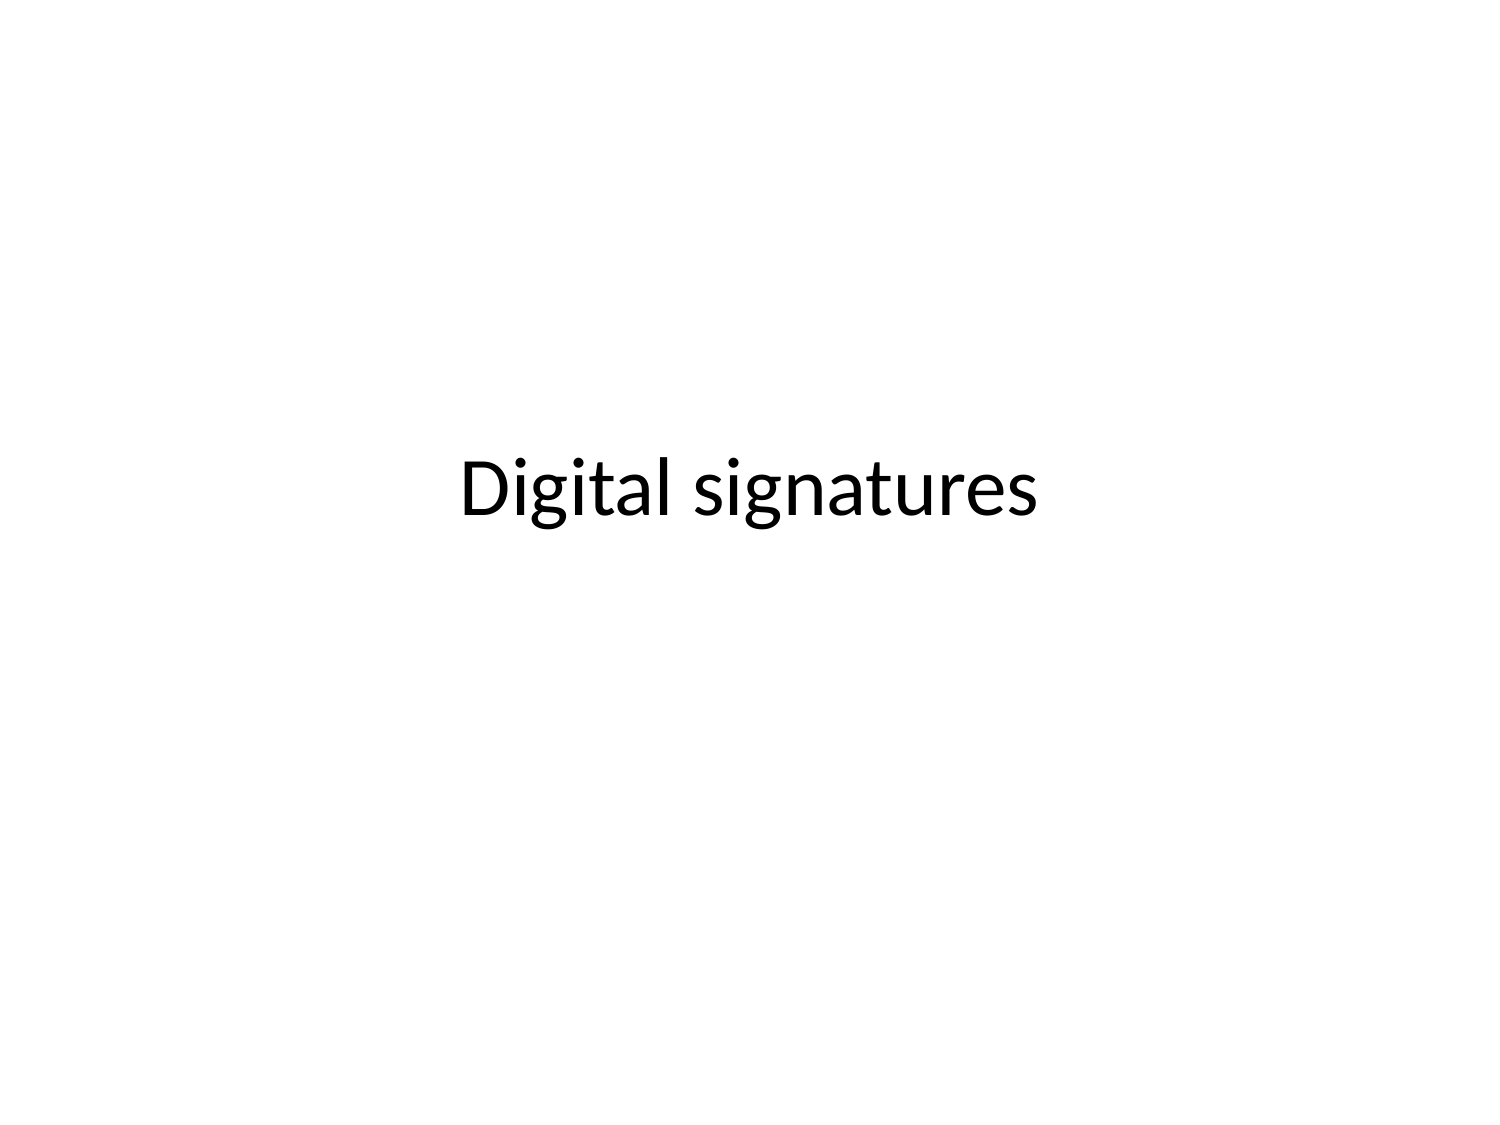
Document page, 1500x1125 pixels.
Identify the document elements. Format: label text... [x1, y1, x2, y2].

subtitle Digital signatures [225, 425, 1275, 713]
